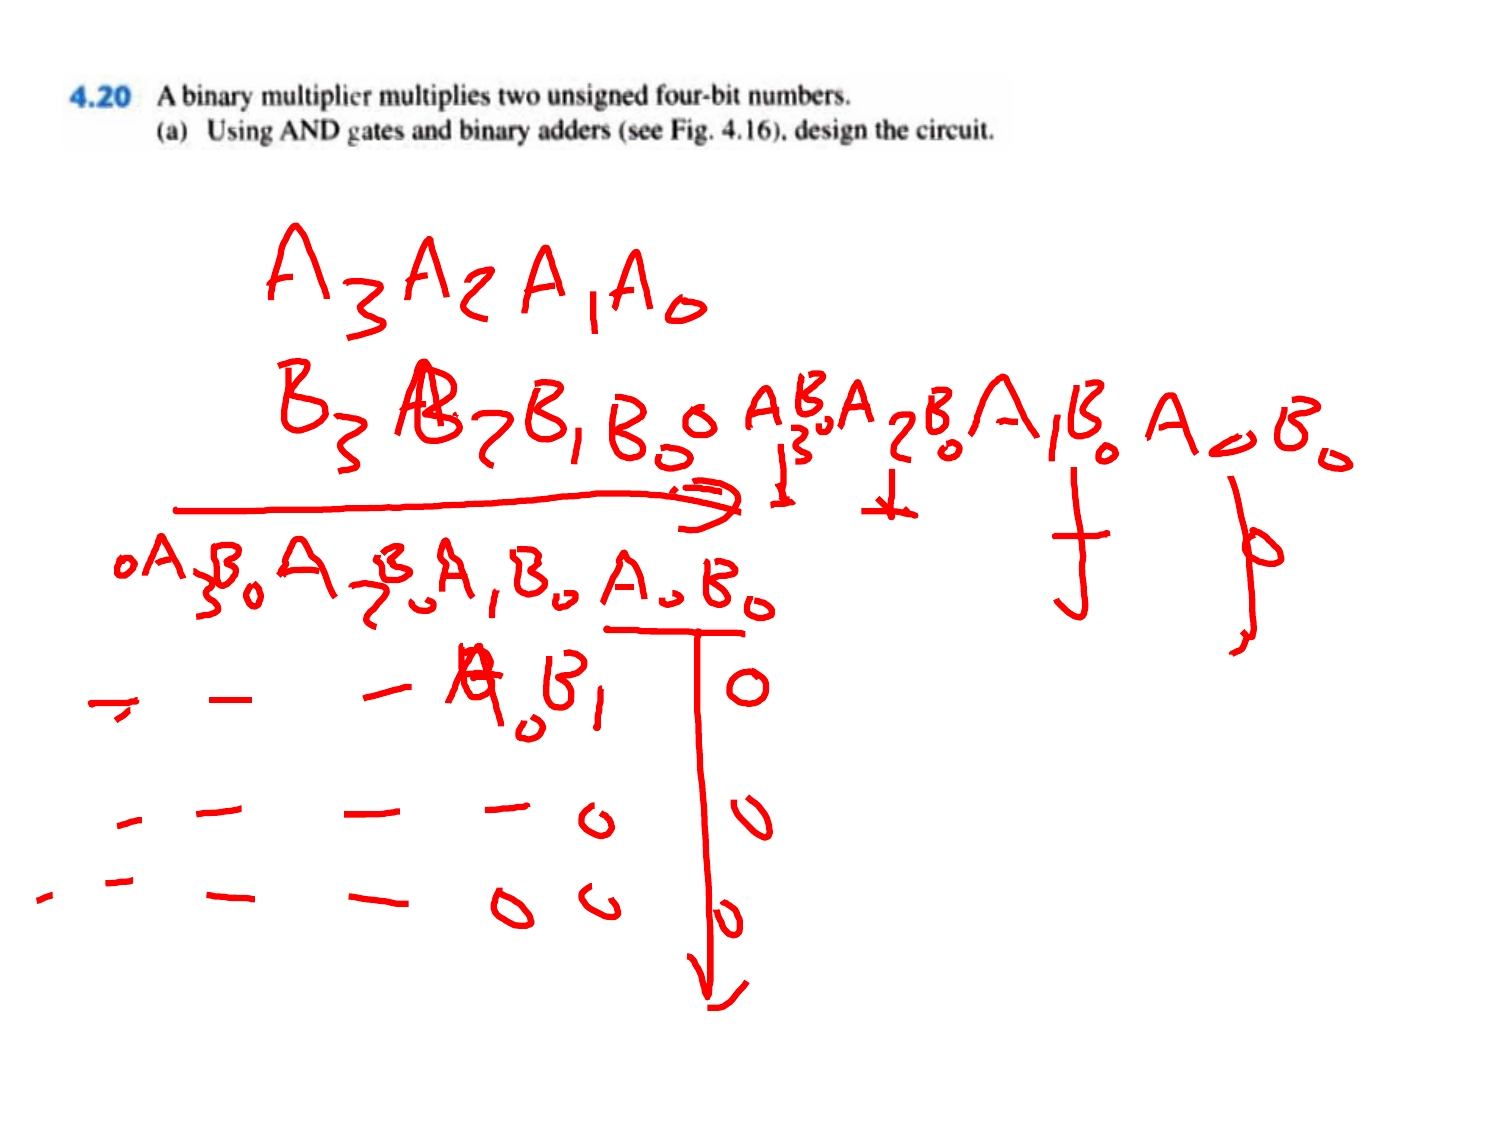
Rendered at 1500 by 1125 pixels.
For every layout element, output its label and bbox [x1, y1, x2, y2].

text_box [36, 225, 1351, 1008]
picture [62, 74, 1013, 151]
